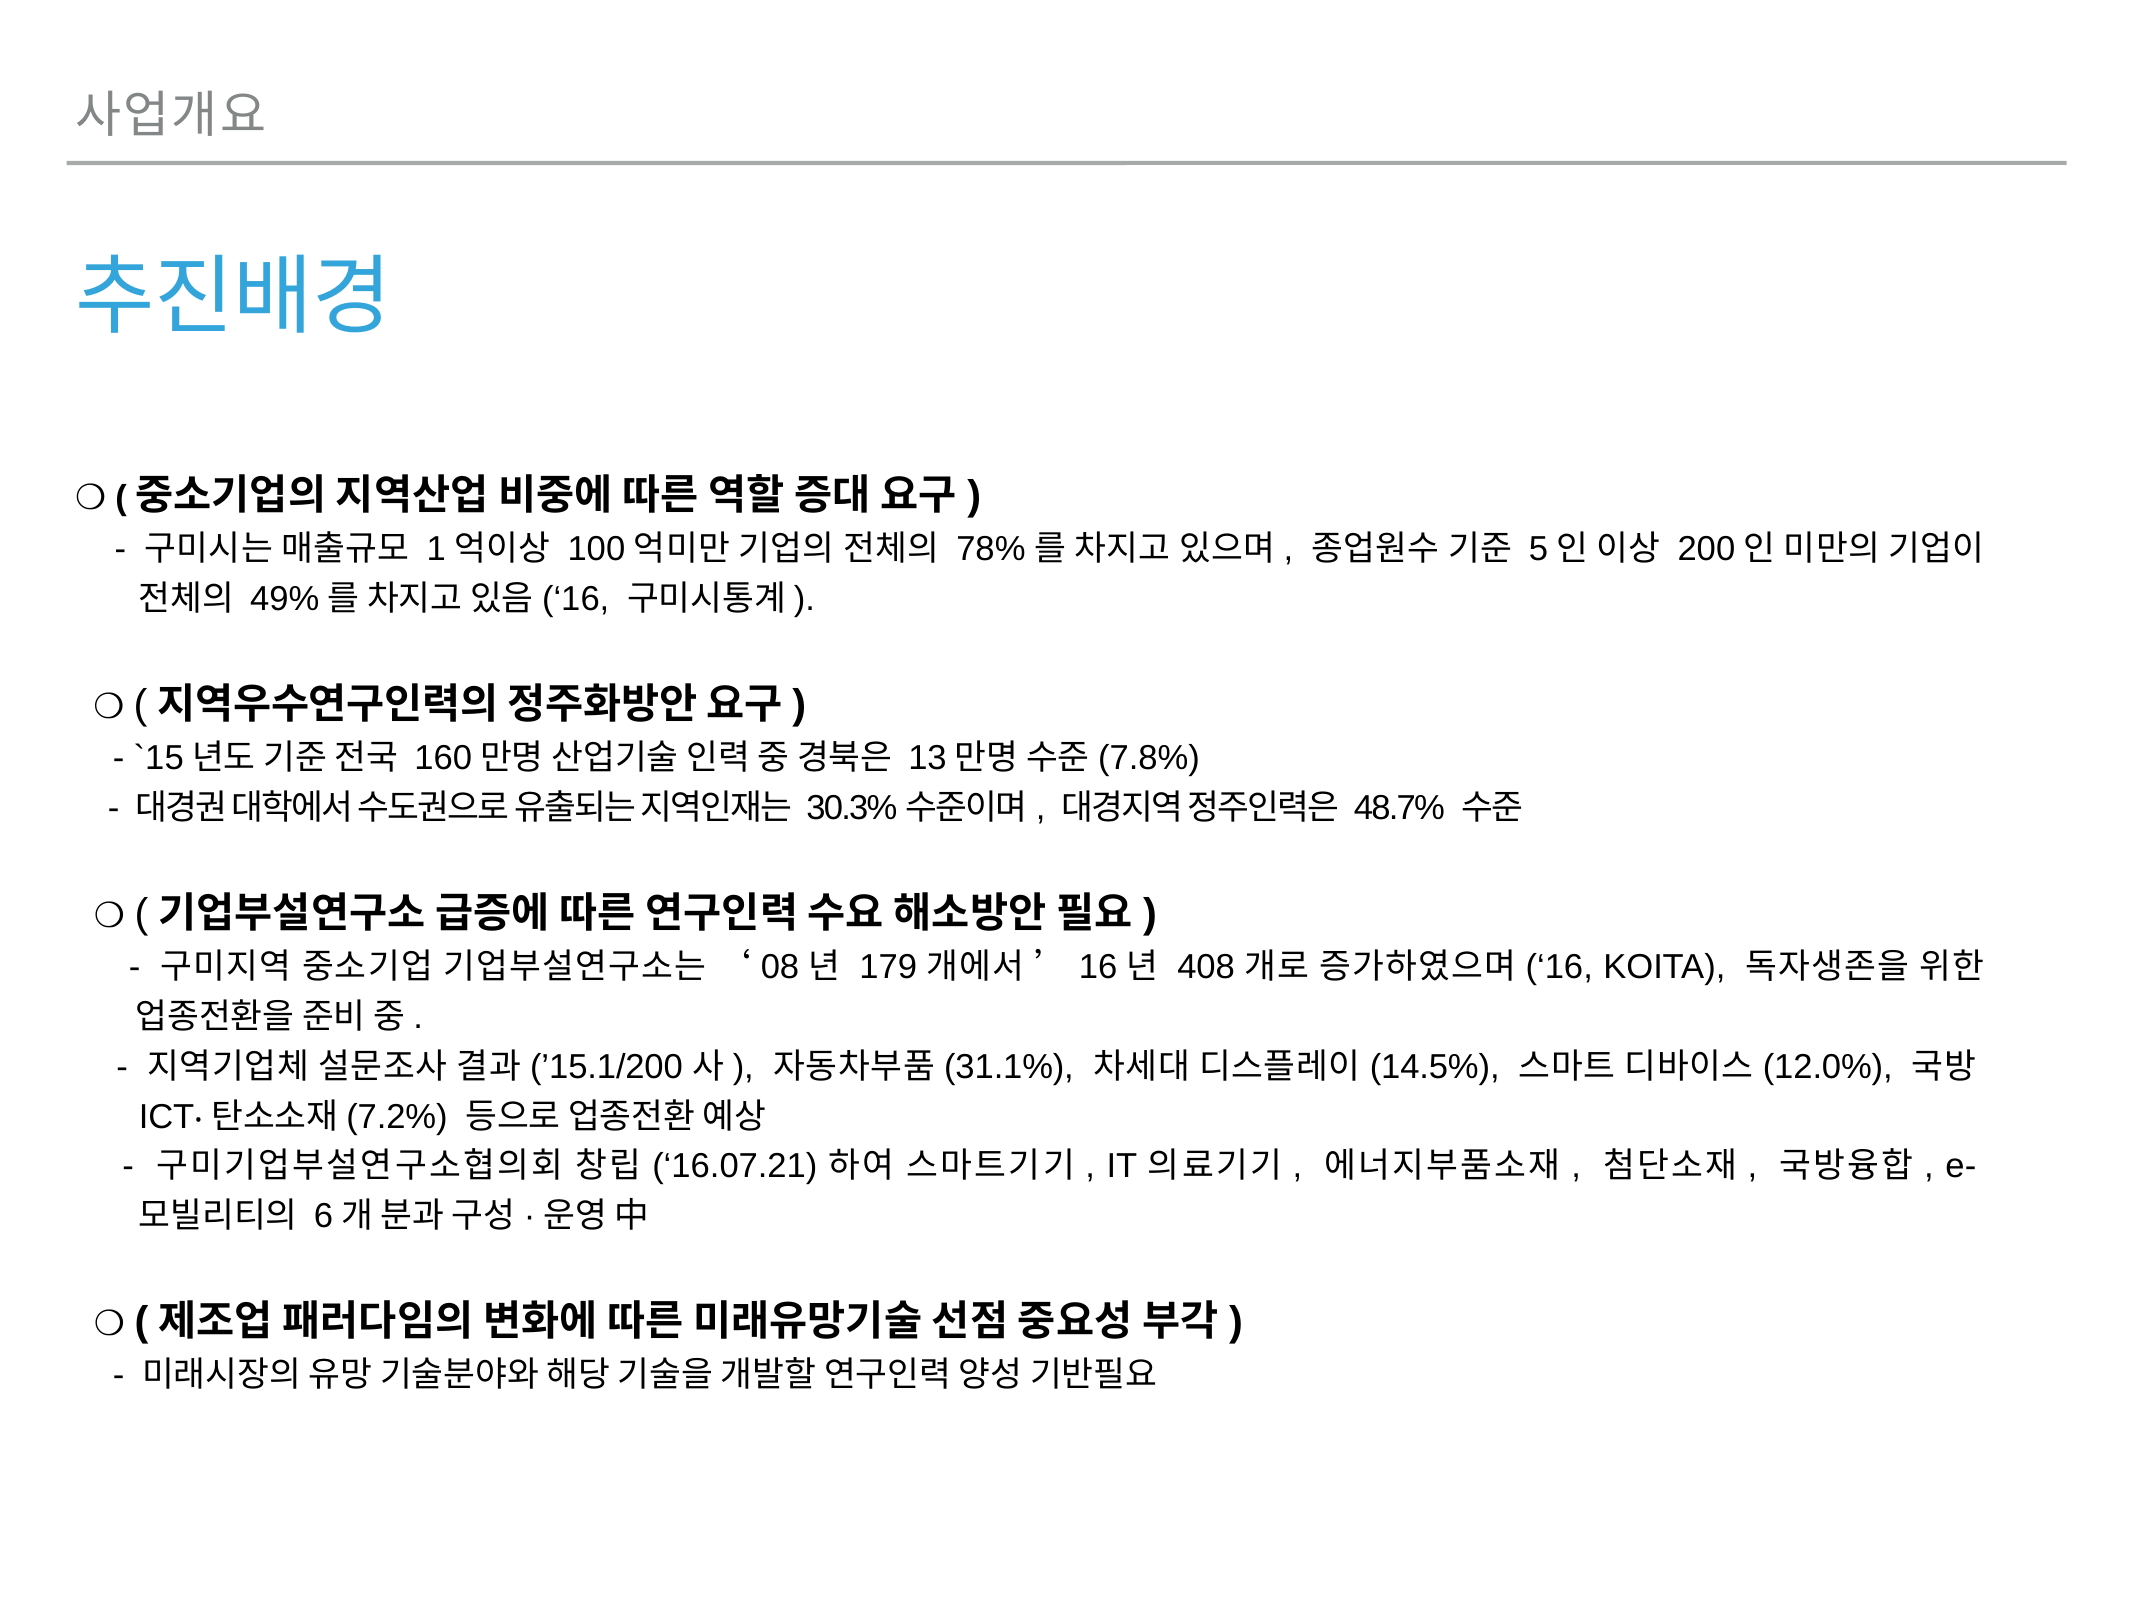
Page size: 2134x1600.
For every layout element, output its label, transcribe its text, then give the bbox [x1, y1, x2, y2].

title 추진배경 [66, 251, 2068, 372]
list 사업개요 [66, 72, 1901, 151]
list ❍ (중소기업의 지역산업 비중에 따른 역할 증대 요구) - 구미시는 매출규모 1억이상 100억미만 기업의 전체의 78%를 차지고 있으며, 종업원수 기준 5인 이상 200인 미만의 기업이 전체의 49%를 차지고 있음(‘16, 구미시통계). ❍ (지역우수연구인력의 정주화방안 요구) - `15년도 기준 전국 160만명 산업기술 인력 중 경북은 13만명 수준(7.8%) - 대경권 대학에서 수도권으로 유출되는 지역인재는 30.3%수준이며, 대경지역 정주인력은 48.7% 수준 ❍ (기업부설연구소 급증에 따른 연구인력 수요 해소방안 필요) - 구미지역 중소기업 기업부설연구소는 ‘08년 179개에서 ’16년 408개로 증가하였으며(‘16, KOITA), 독자생존을 위한 업종전환을 준비 중. - 지역기업체 설문조사 결과(’15.1/200사), 자동차부품(31.1%), 차세대 디스플레이(14.5%), 스마트 디바이스(12.0%), 국방ICT‧탄소소재(7.2%) 등으로 업종전환 예상 - 구미기업부설연구소협의회 창립(‘16.07.21)하여 스마트기기, IT의료기기, 에너지부품소재, 첨단소재, 국방융합, e-모빌리티의 6개 분과 구성·운영 中 ❍ (제조업 패러다임의 변화에 따른 미래유망기술 선점 중요성 부각) - 미래시장의 유망 기술분야와 해당 기술을 개발할 연구인력 양성 기반필요 [66, 449, 2068, 1453]
